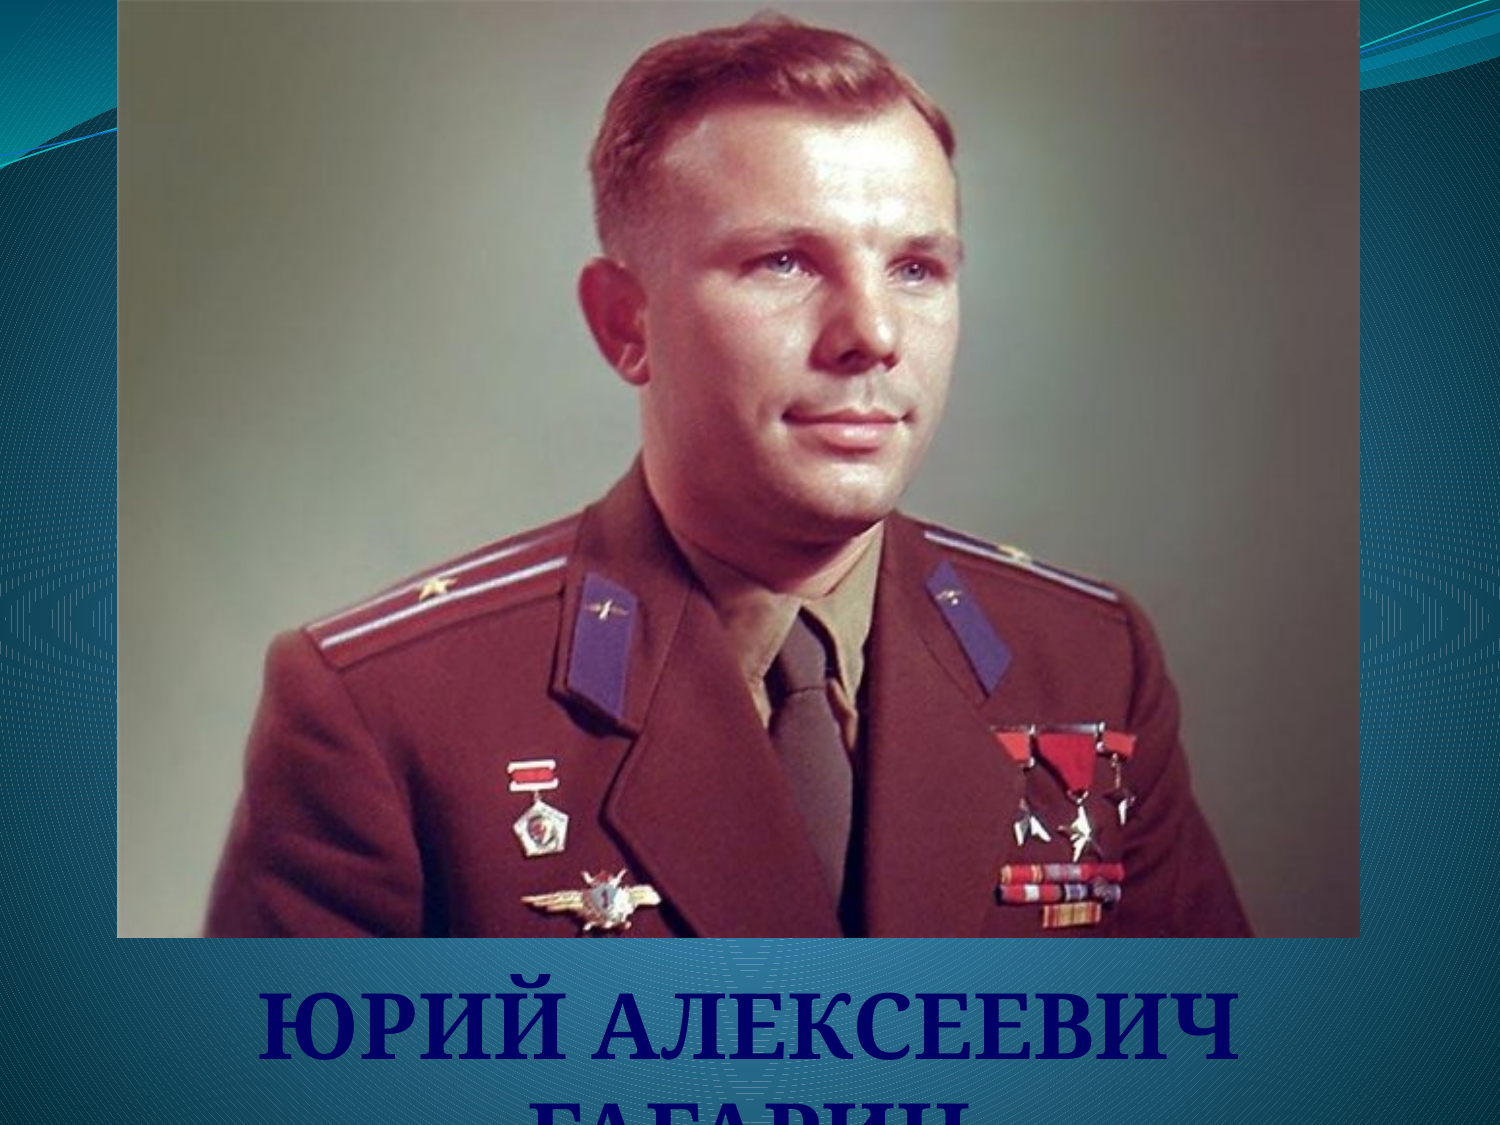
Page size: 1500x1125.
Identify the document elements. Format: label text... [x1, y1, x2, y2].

text_box ЮРИЙ АЛЕКСЕЕВИЧ ГАГАРИН [23, 960, 1477, 1125]
picture [116, 0, 1360, 938]
